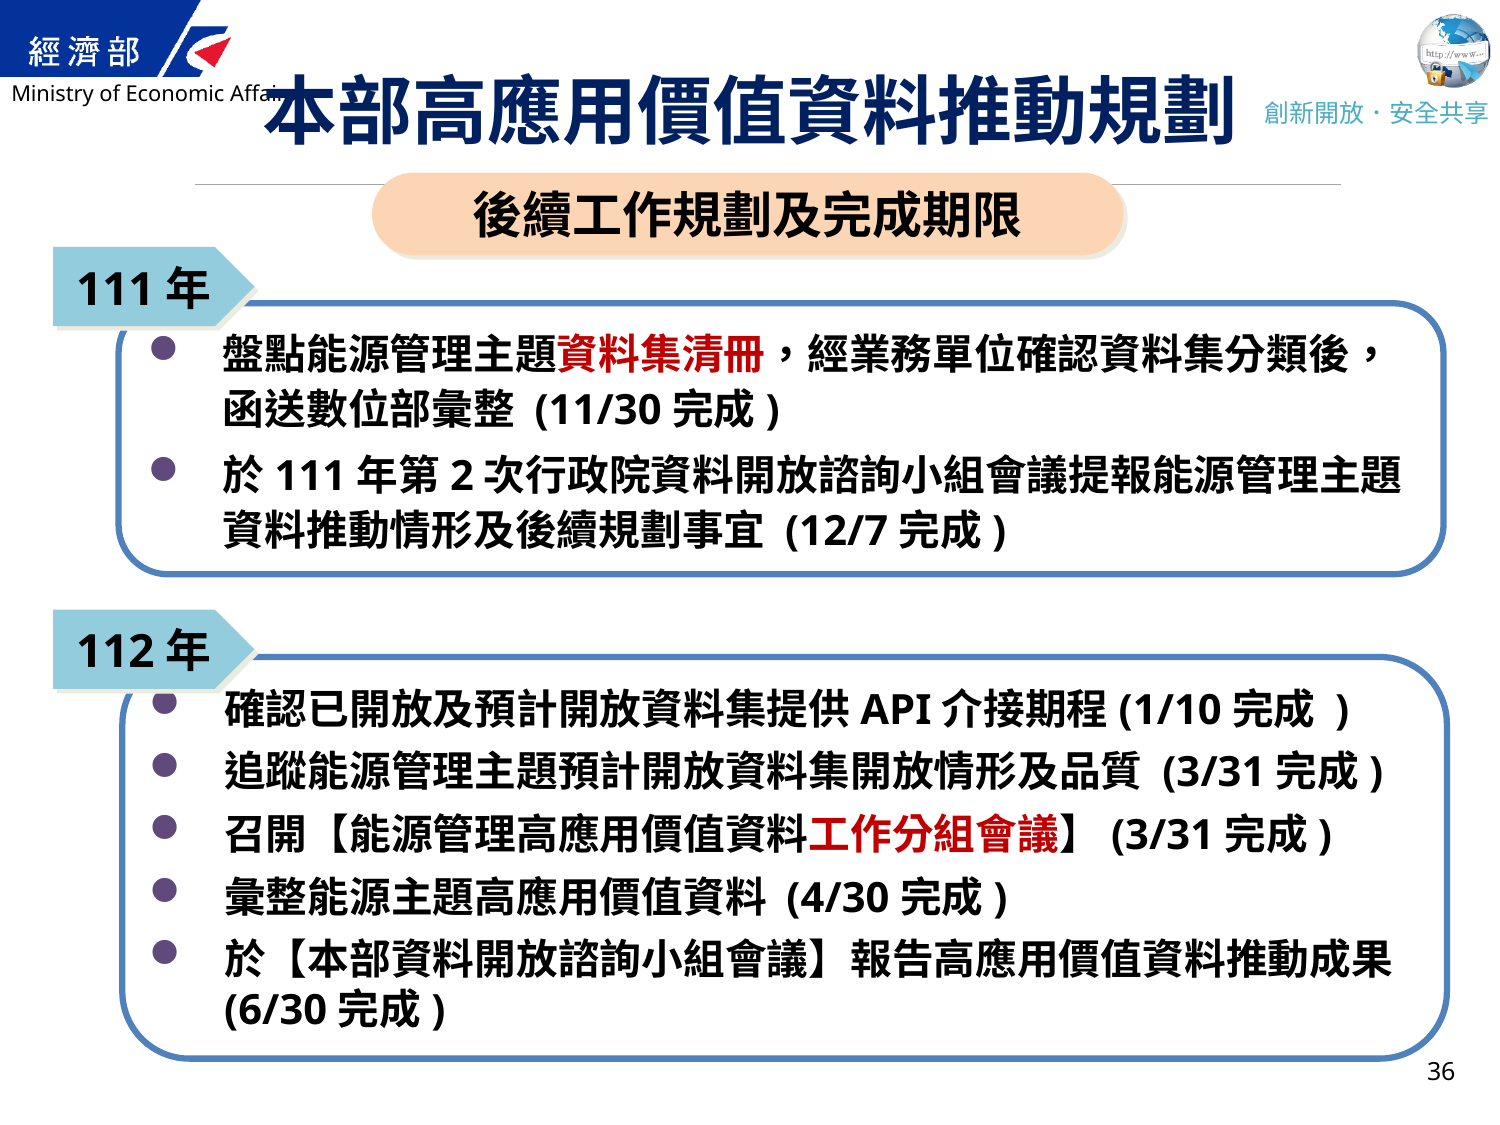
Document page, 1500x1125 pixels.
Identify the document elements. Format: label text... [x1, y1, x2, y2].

text_box 111年 [53, 246, 255, 327]
text_box [120, 698, 125, 1017]
slide_number 36 [1120, 1042, 1471, 1103]
picture [0, 0, 231, 77]
text_box 112年 [53, 609, 255, 689]
text_box 盤點能源管理主題資料集清冊，經業務單位確認資料集分類後，函送數位部彙整 (11/30完成) 於111年第2次行政院資料開放諮詢小組會議提報能源管理主題資料推動情形及後續規劃事宜 (12/7完成) [118, 303, 1444, 575]
title 本部高應用價值資料推動規劃 [75, 45, 1425, 173]
picture [1411, 10, 1495, 90]
text_box 確認已開放及預計開放資料集提供API介接期程(1/10完成 ) 追蹤能源管理主題預計開放資料集開放情形及品質 (3/31完成) 召開【能源管理高應用價值資料工作分組會議】(3/31完成) 彙整能源主題高應用價值資料 (4/30完成) 於【本部資料開放諮詢小組會議】報告高應用價值資料推動成果 (6/30完成) [125, 656, 1451, 1059]
text_box 後續工作規劃及完成期限 [371, 172, 1124, 256]
